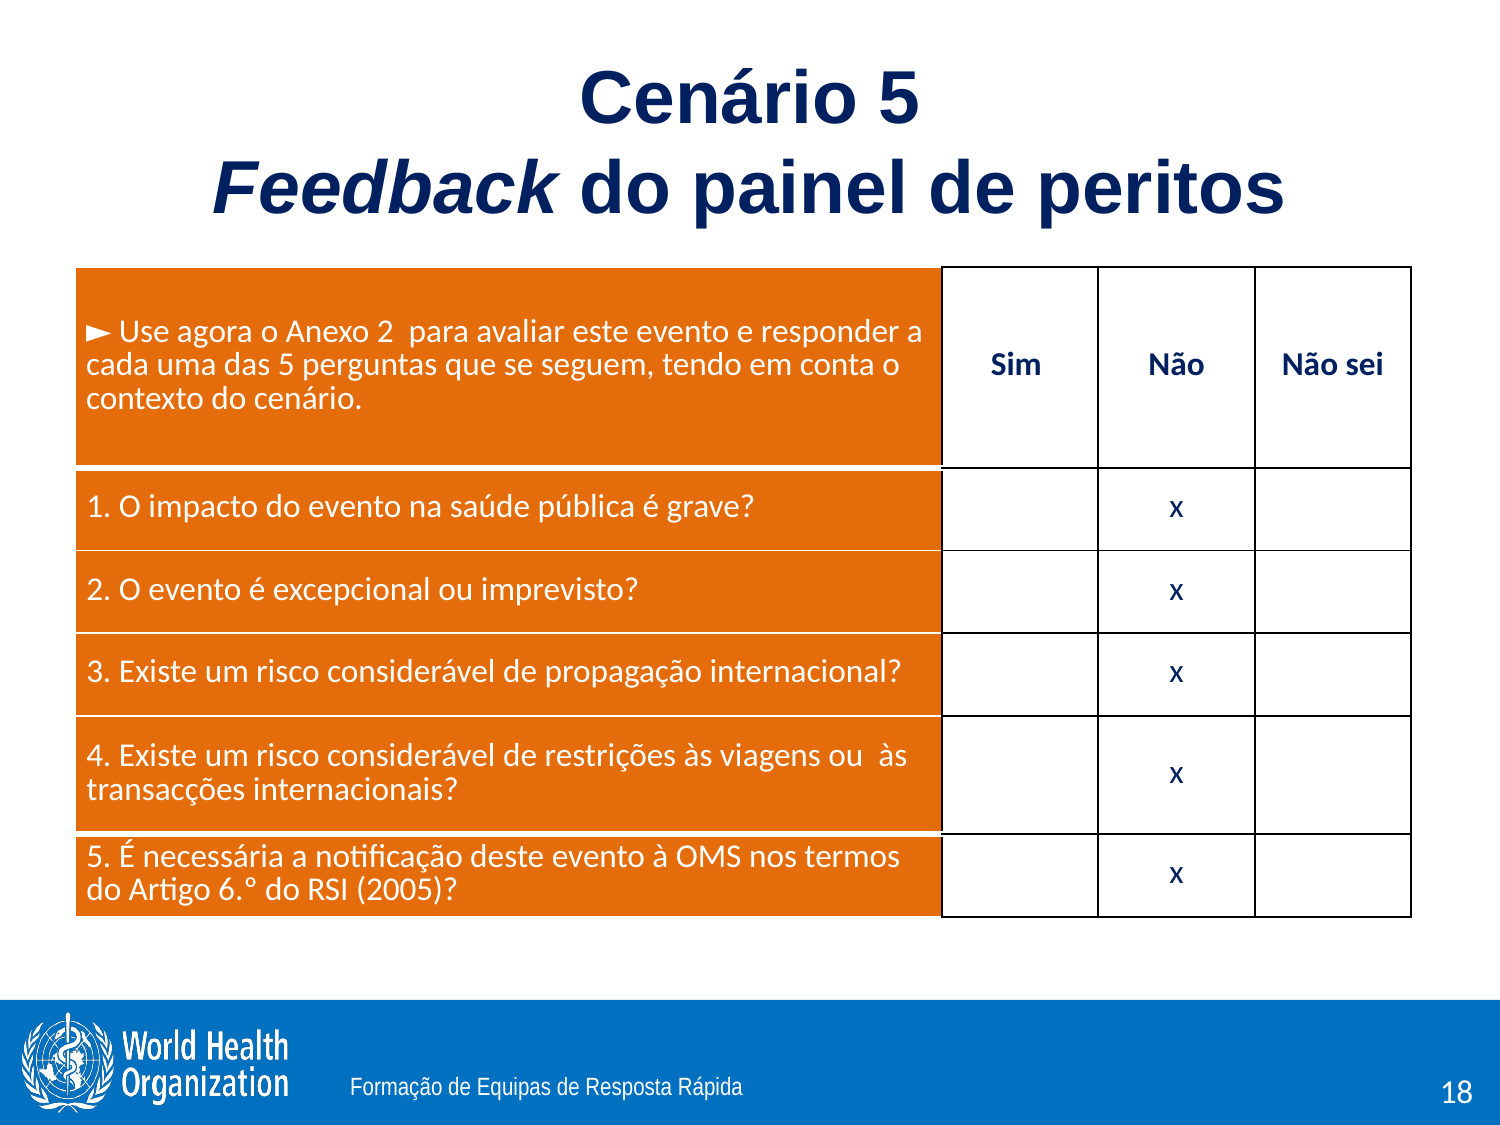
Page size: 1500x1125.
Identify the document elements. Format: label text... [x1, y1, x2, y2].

table_cell [1256, 469, 1410, 550]
table_cell [943, 634, 1097, 715]
table_cell [1256, 551, 1410, 632]
table_cell [1256, 717, 1410, 833]
table_cell x [1099, 469, 1254, 550]
table_cell 2. O evento é excepcional ou imprevisto? [76, 551, 941, 632]
table_cell x [1099, 551, 1254, 632]
table_cell 4. Existe um risco considerável de restrições às viagens ou às transacções internacionais? [76, 717, 941, 831]
table_cell x [1099, 835, 1254, 916]
table_header Sim [943, 268, 1097, 467]
table_cell [1256, 835, 1410, 916]
table_cell [943, 717, 1097, 833]
table_cell [943, 835, 1097, 916]
table_cell [943, 551, 1097, 632]
title Cenário 5 Feedback do painel de peritos [75, 45, 1425, 233]
picture [21, 1012, 288, 1113]
table_header Não sei [1256, 268, 1410, 467]
table_cell 5. É necessária a notificação deste evento à OMS nos termos do Artigo 6.º do RSI (2005)? [76, 837, 941, 916]
table_cell x [1099, 634, 1254, 715]
table_cell 1. O impacto do evento na saúde pública é grave? [76, 471, 941, 550]
table_cell [943, 469, 1097, 550]
table_cell [1256, 634, 1410, 715]
table_header ► Use agora o Anexo 2 para avaliar este evento e responder a cada uma das 5 perguntas que se seguem, tendo em conta o contexto do cenário. [76, 268, 941, 465]
table_header Não [1099, 268, 1254, 467]
table_cell x [1099, 717, 1254, 833]
table_cell 3. Existe um risco considerável de propagação internacional? [76, 634, 941, 715]
